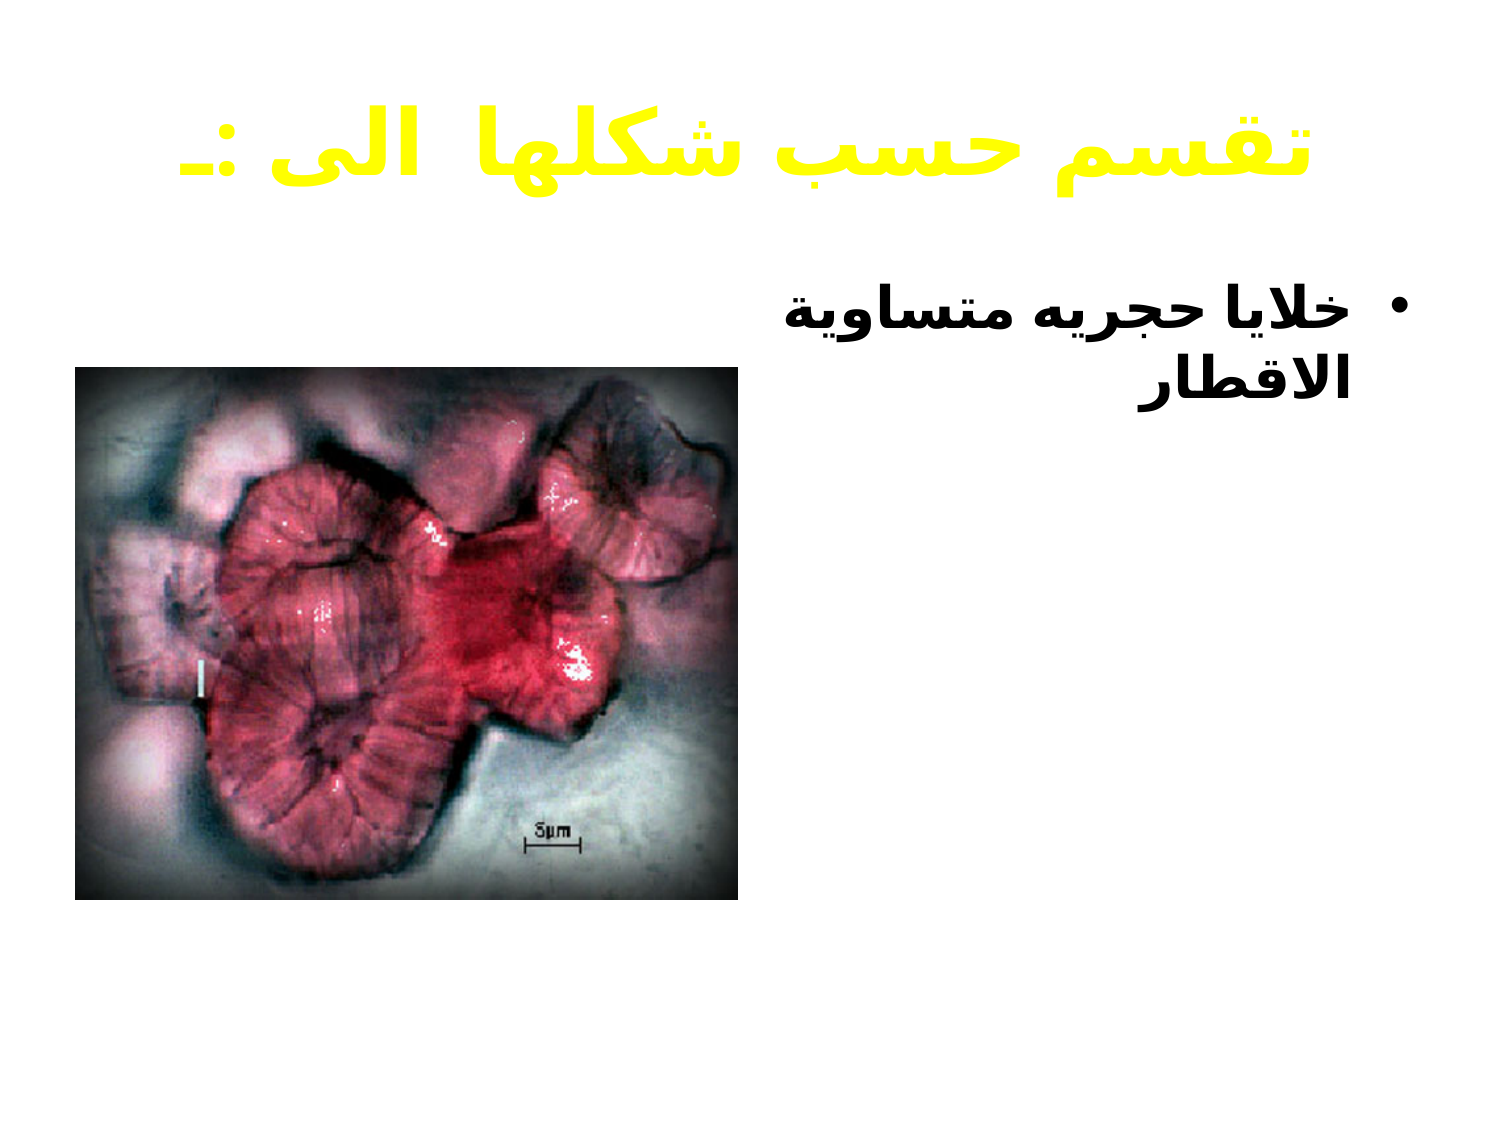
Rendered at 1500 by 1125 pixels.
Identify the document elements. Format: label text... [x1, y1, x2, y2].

title تقسم حسب شكلها الى :ـ [75, 45, 1425, 233]
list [74, 367, 738, 901]
list خلايا حجريه متساوية الاقطار [762, 262, 1425, 1005]
